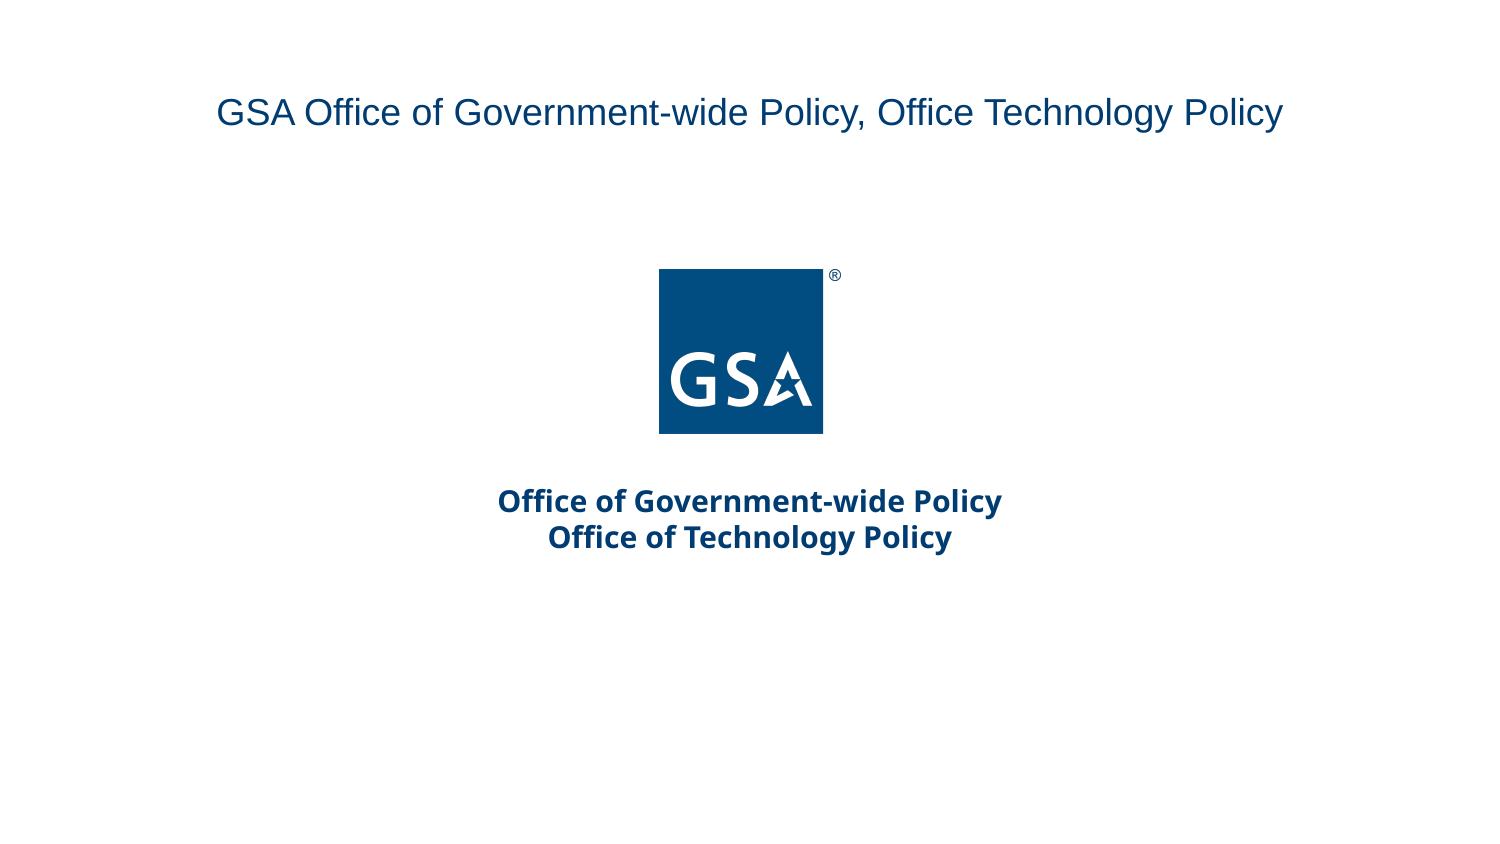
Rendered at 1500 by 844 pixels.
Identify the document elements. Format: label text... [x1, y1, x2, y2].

title GSA Office of Government-wide Policy, Office Technology Policy [51, 72, 1449, 167]
picture [659, 269, 841, 434]
